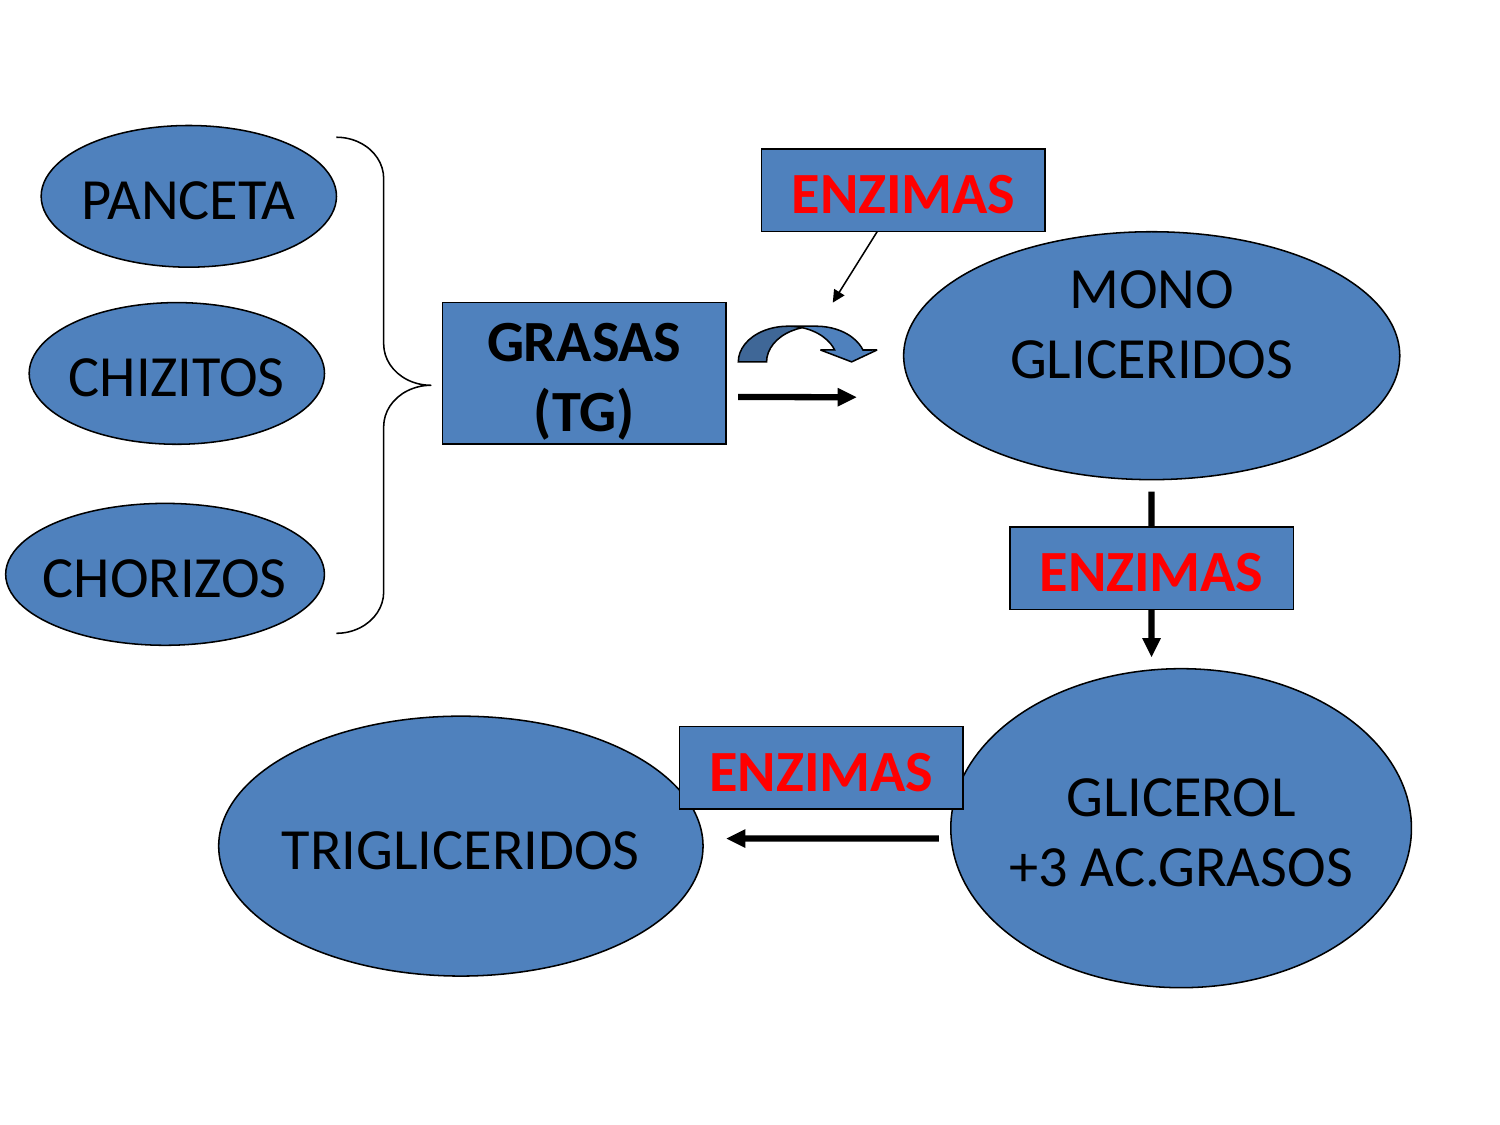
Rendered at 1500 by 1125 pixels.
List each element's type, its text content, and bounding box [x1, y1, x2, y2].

text_box [336, 137, 431, 634]
text_box ENZIMAS [761, 148, 1046, 232]
text_box ENZIMAS [1009, 527, 1294, 610]
text_box [738, 326, 878, 362]
text_box CHORIZOS [5, 503, 325, 646]
text_box ENZIMAS [679, 726, 964, 809]
text_box [832, 232, 878, 303]
text_box MONO GLICERIDOS [903, 231, 1400, 480]
text_box CHIZITOS [29, 302, 325, 445]
text_box [726, 832, 939, 845]
text_box GLICEROL +3 AC.GRASOS [950, 668, 1412, 988]
text_box [1145, 610, 1158, 657]
text_box GRASAS (TG) [442, 302, 726, 445]
text_box TRIGLICERIDOS [218, 716, 704, 977]
text_box [738, 390, 857, 404]
text_box PANCETA [41, 125, 336, 268]
